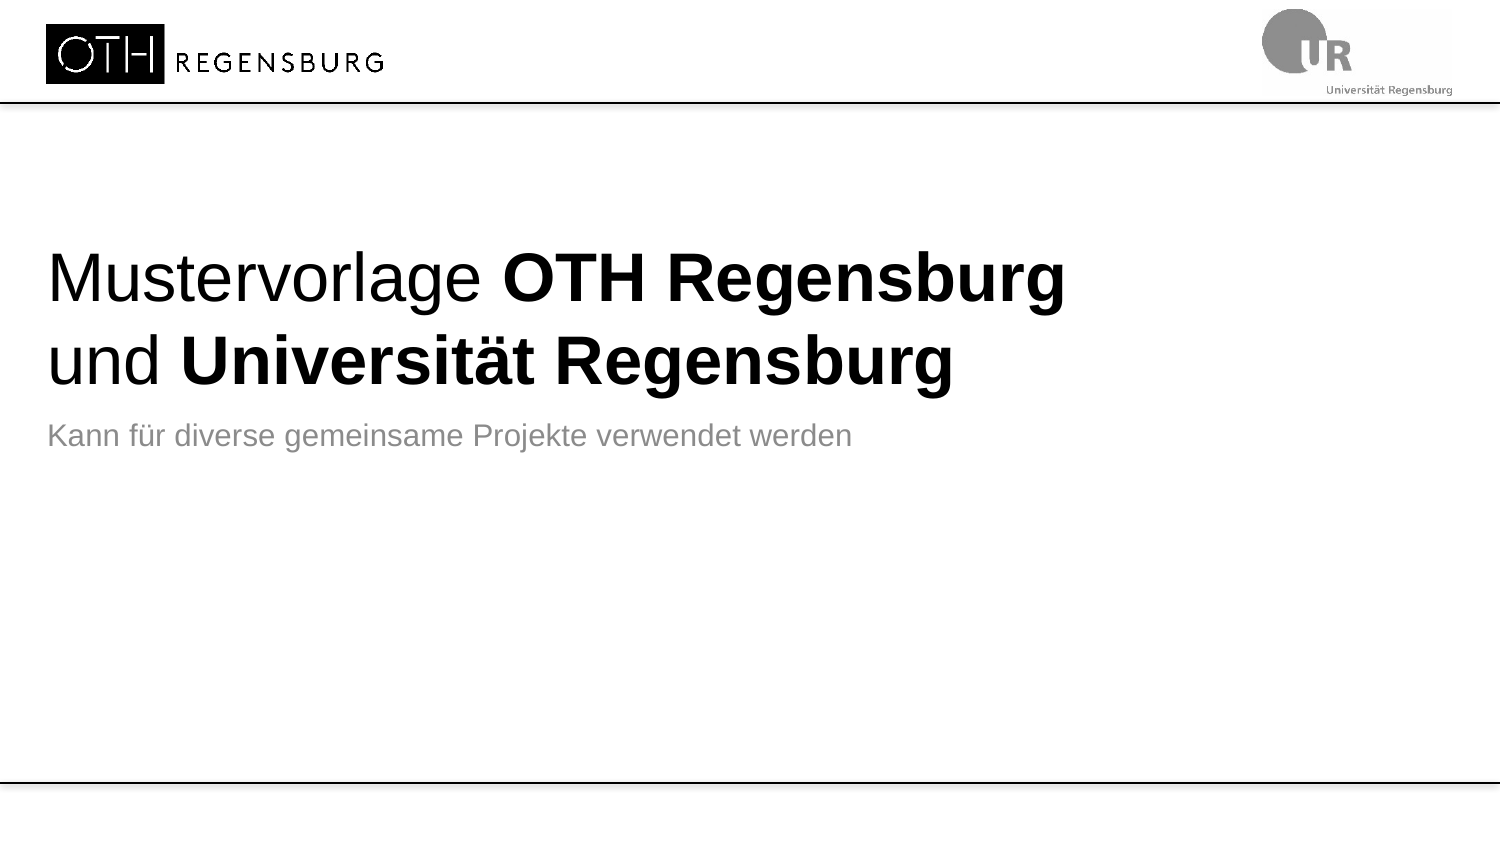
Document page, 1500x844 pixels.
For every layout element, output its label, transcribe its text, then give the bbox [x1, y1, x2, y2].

title Mustervorlage OTH Regensburg und Universität Regensburg [47, 186, 1322, 410]
subtitle Kann für diverse gemeinsame Projekte verwendet werden [47, 410, 1323, 464]
picture [46, 24, 394, 84]
picture [1262, 9, 1452, 96]
